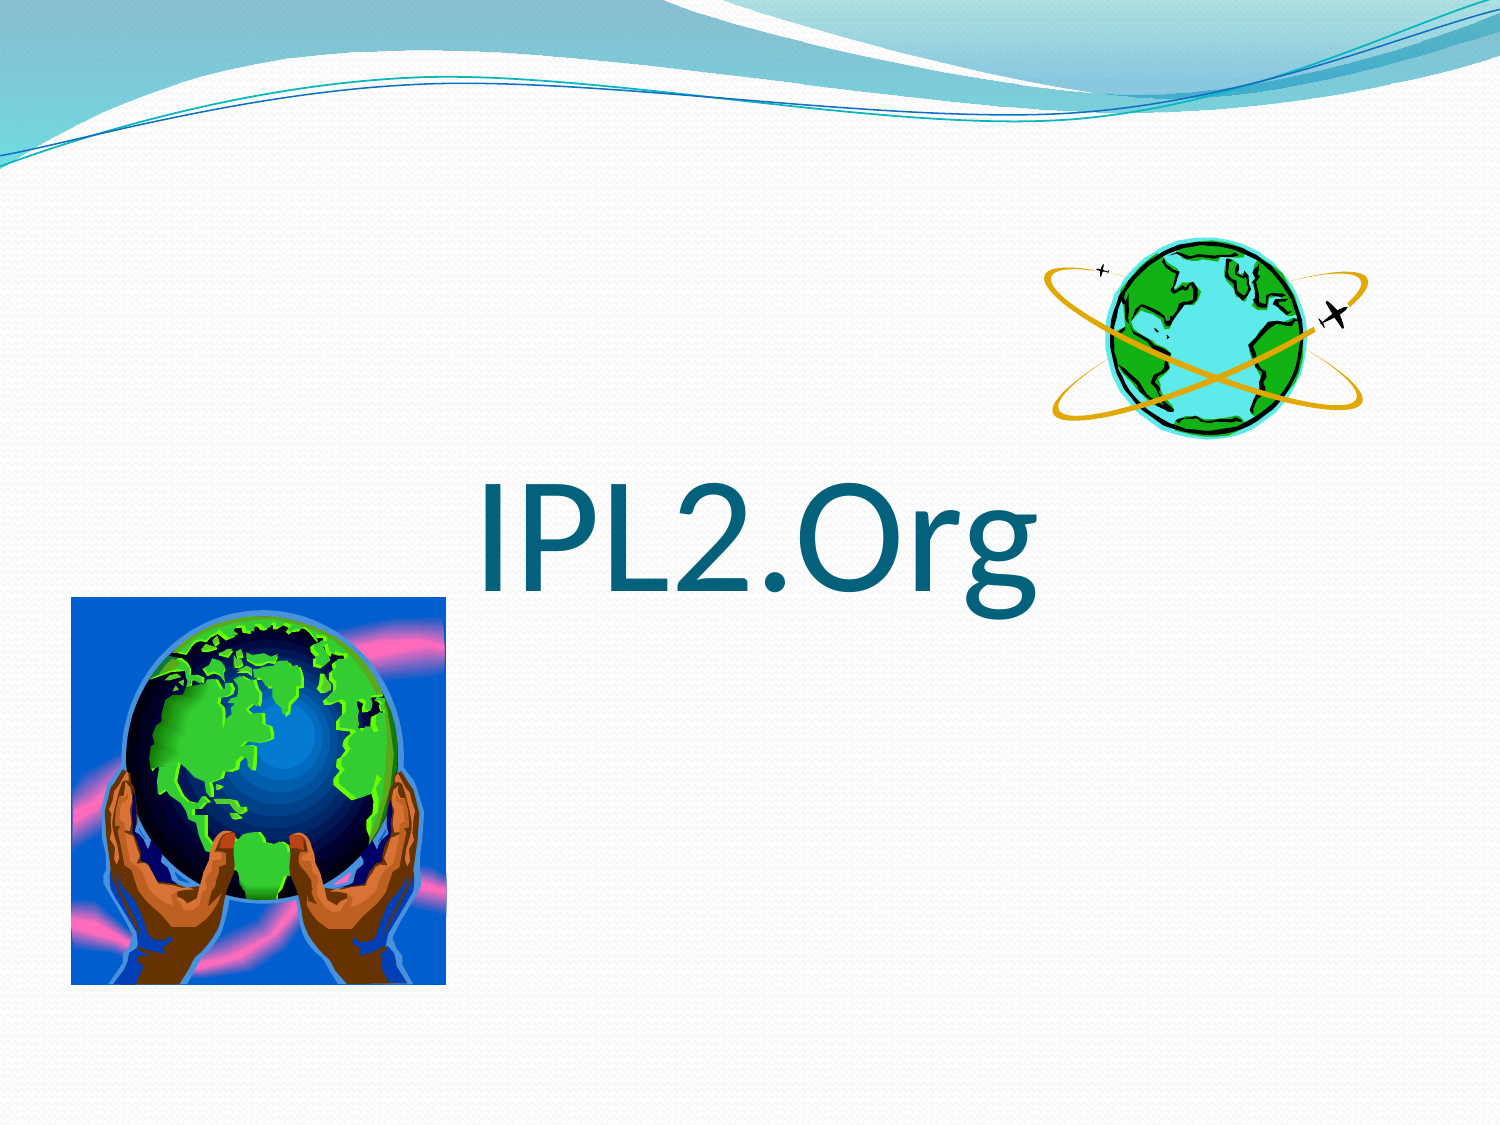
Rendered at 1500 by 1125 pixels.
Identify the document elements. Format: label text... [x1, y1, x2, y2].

title IPL2.Org [75, 115, 1438, 625]
picture [1037, 237, 1371, 440]
picture [70, 596, 447, 985]
